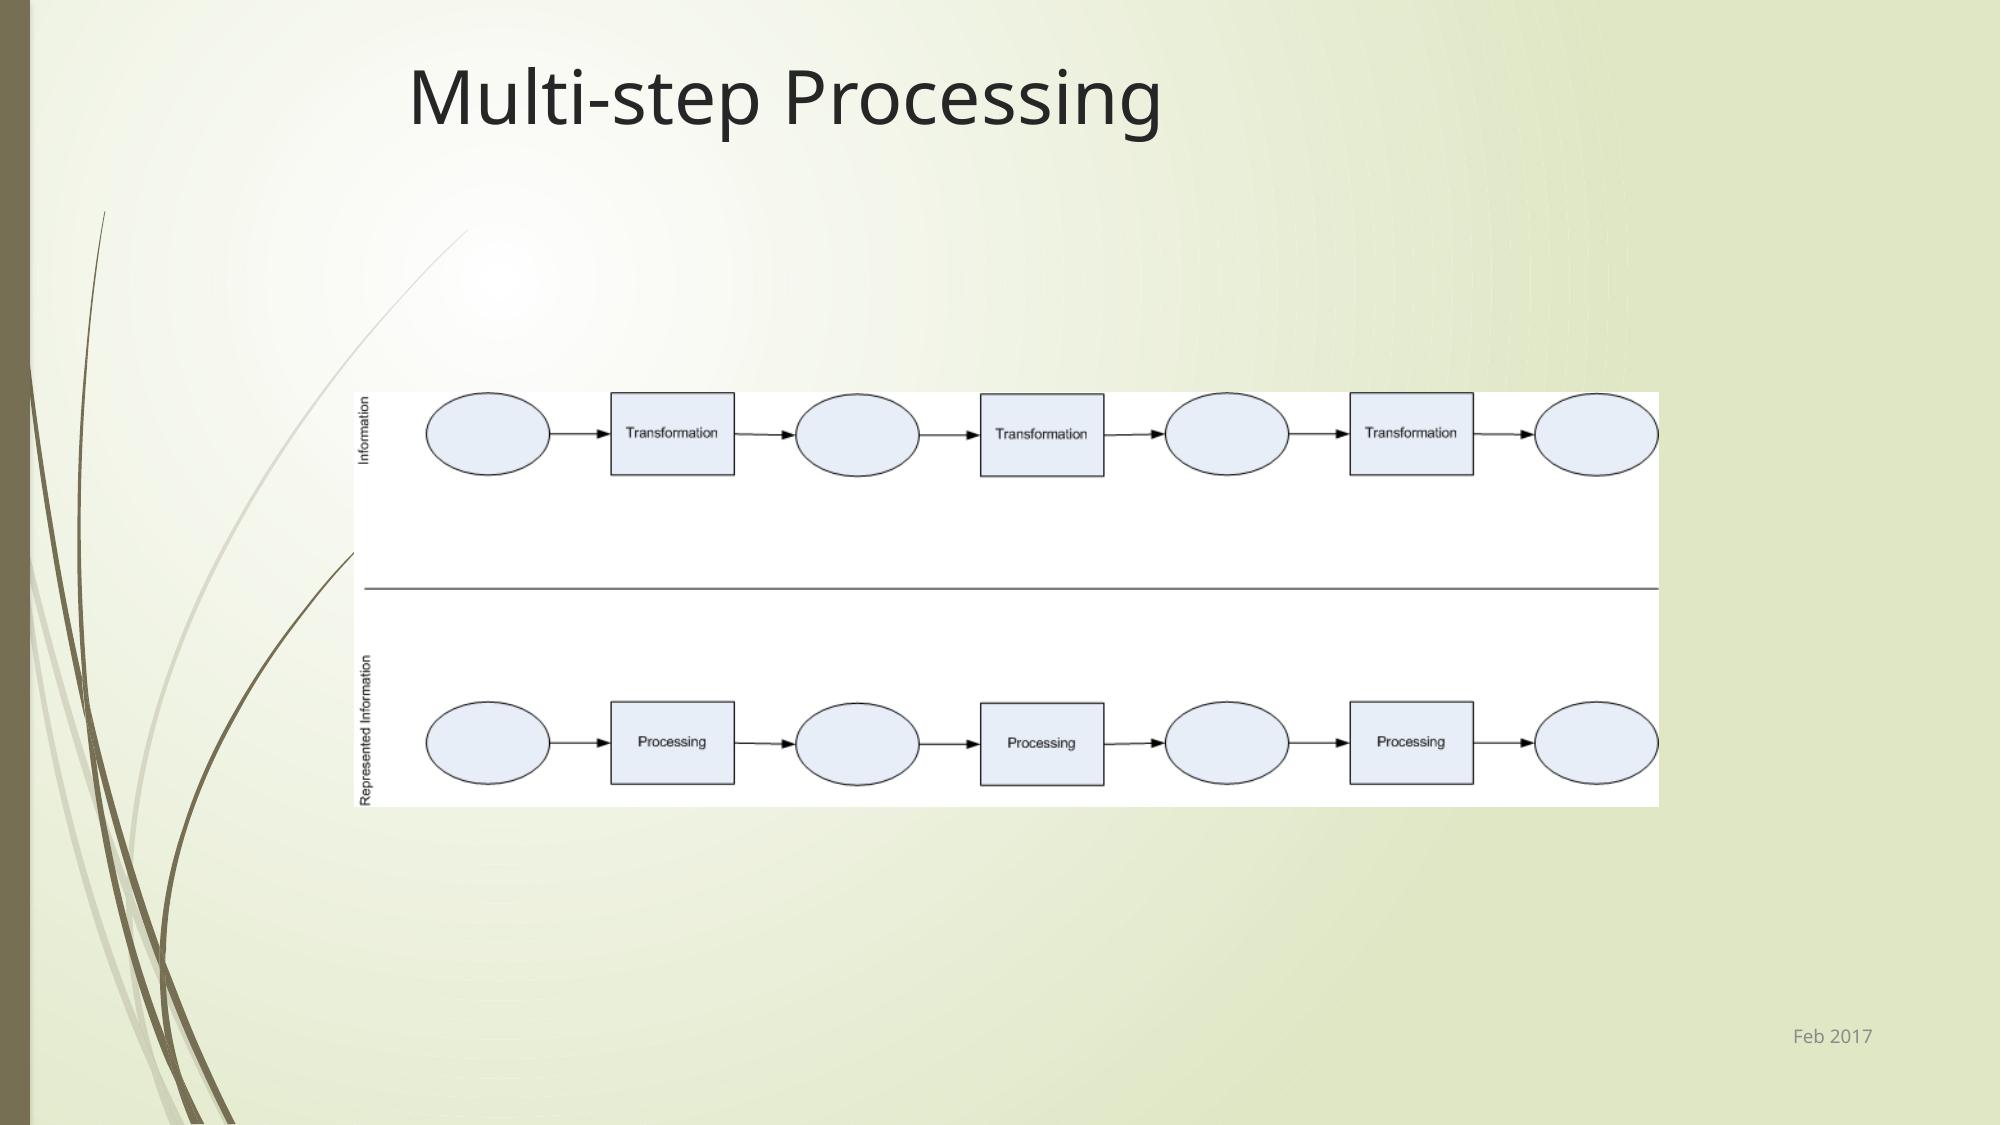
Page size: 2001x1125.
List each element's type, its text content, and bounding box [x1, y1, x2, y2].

title Multi-step Processing [392, 31, 1732, 158]
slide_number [1699, 1005, 1888, 1067]
picture [354, 392, 1659, 807]
